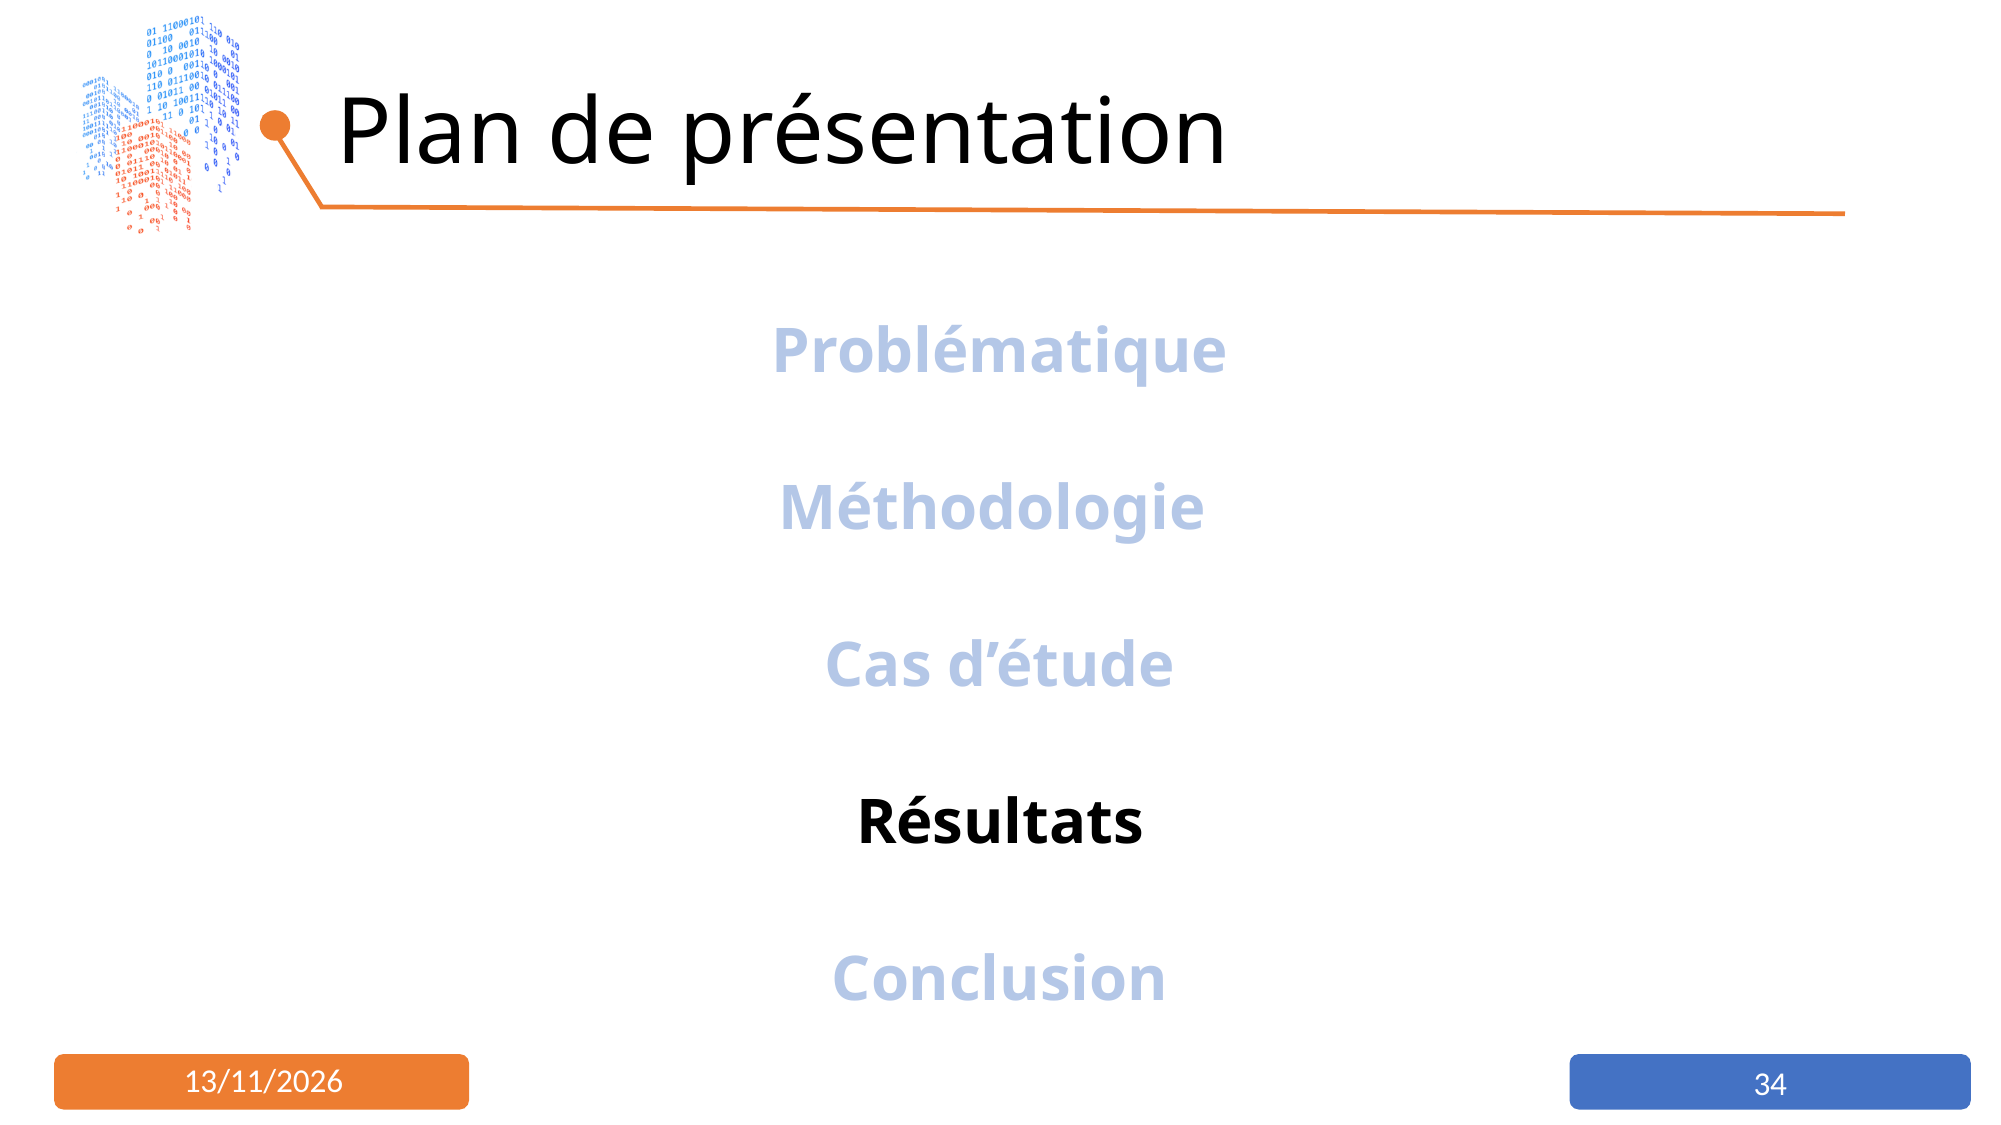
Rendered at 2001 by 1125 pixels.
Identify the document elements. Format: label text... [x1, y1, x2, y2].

slide_number 34 [1569, 1054, 1971, 1110]
picture [57, 0, 260, 253]
list Problématique Méthodologie Cas d’étude Résultats Conclusion [137, 247, 1863, 1035]
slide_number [57, 1049, 470, 1110]
title Plan de présentation [321, 76, 1863, 184]
